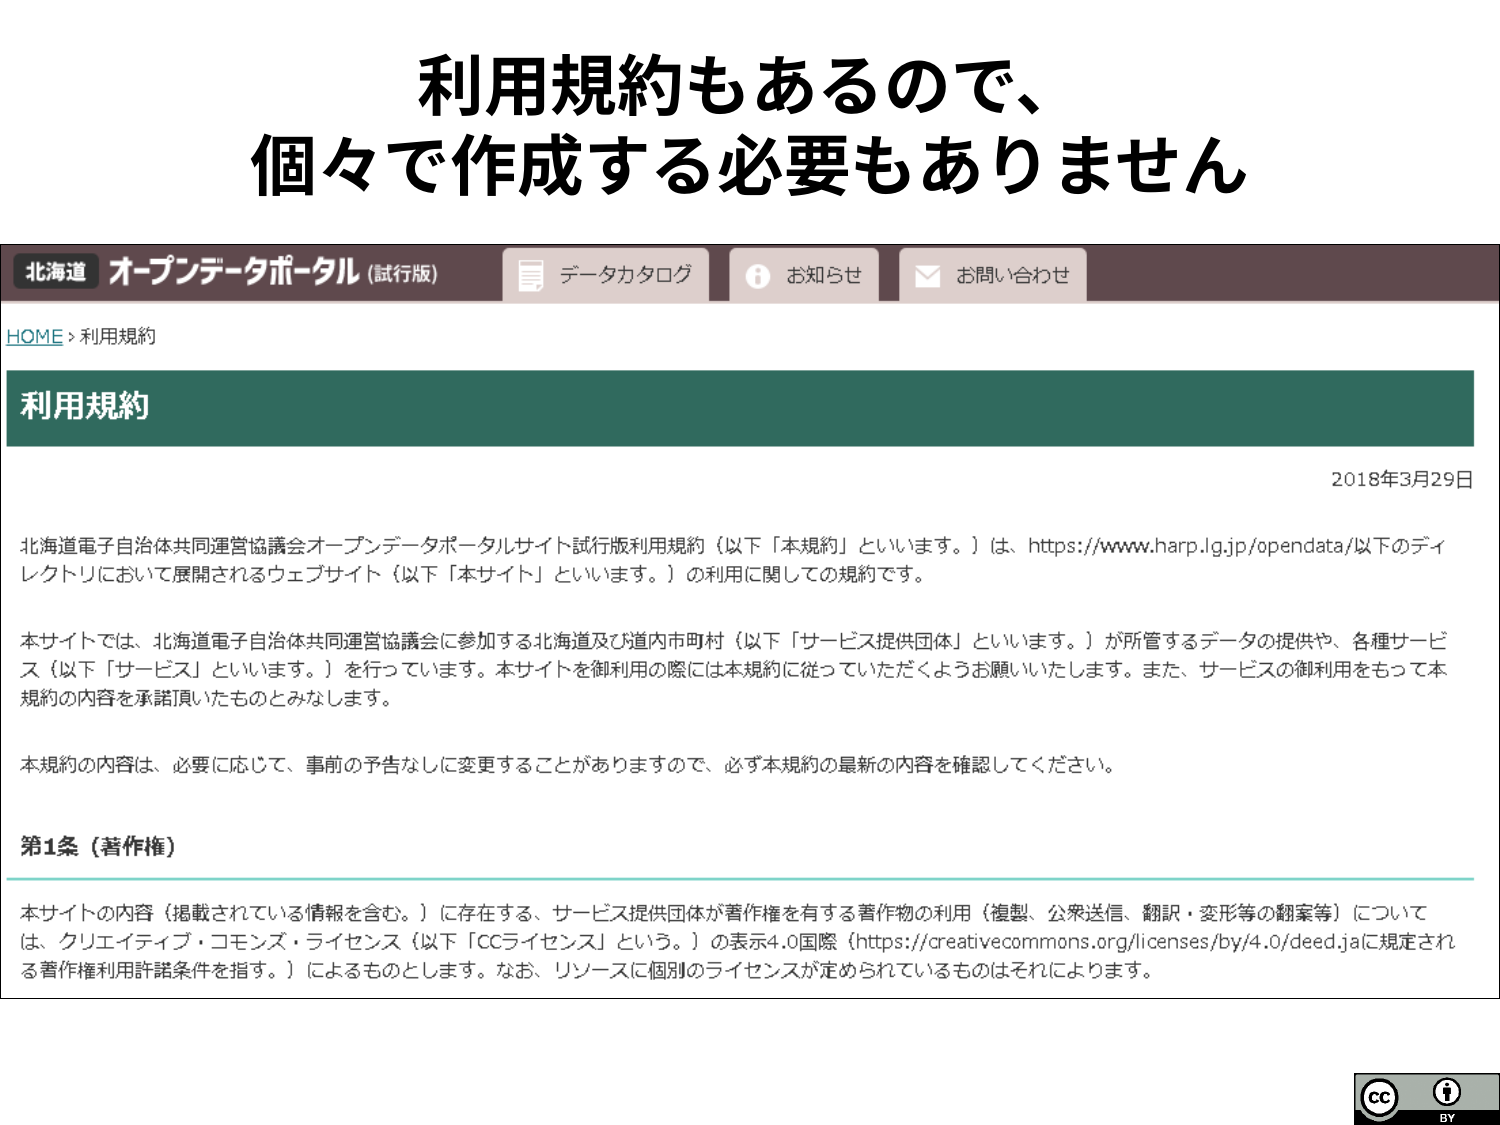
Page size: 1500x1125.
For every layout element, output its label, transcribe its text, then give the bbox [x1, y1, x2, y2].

picture [1354, 1073, 1500, 1125]
picture [0, 244, 1500, 999]
text_box 利用規約もあるので、 個々で作成する必要もありません [0, 36, 1500, 211]
